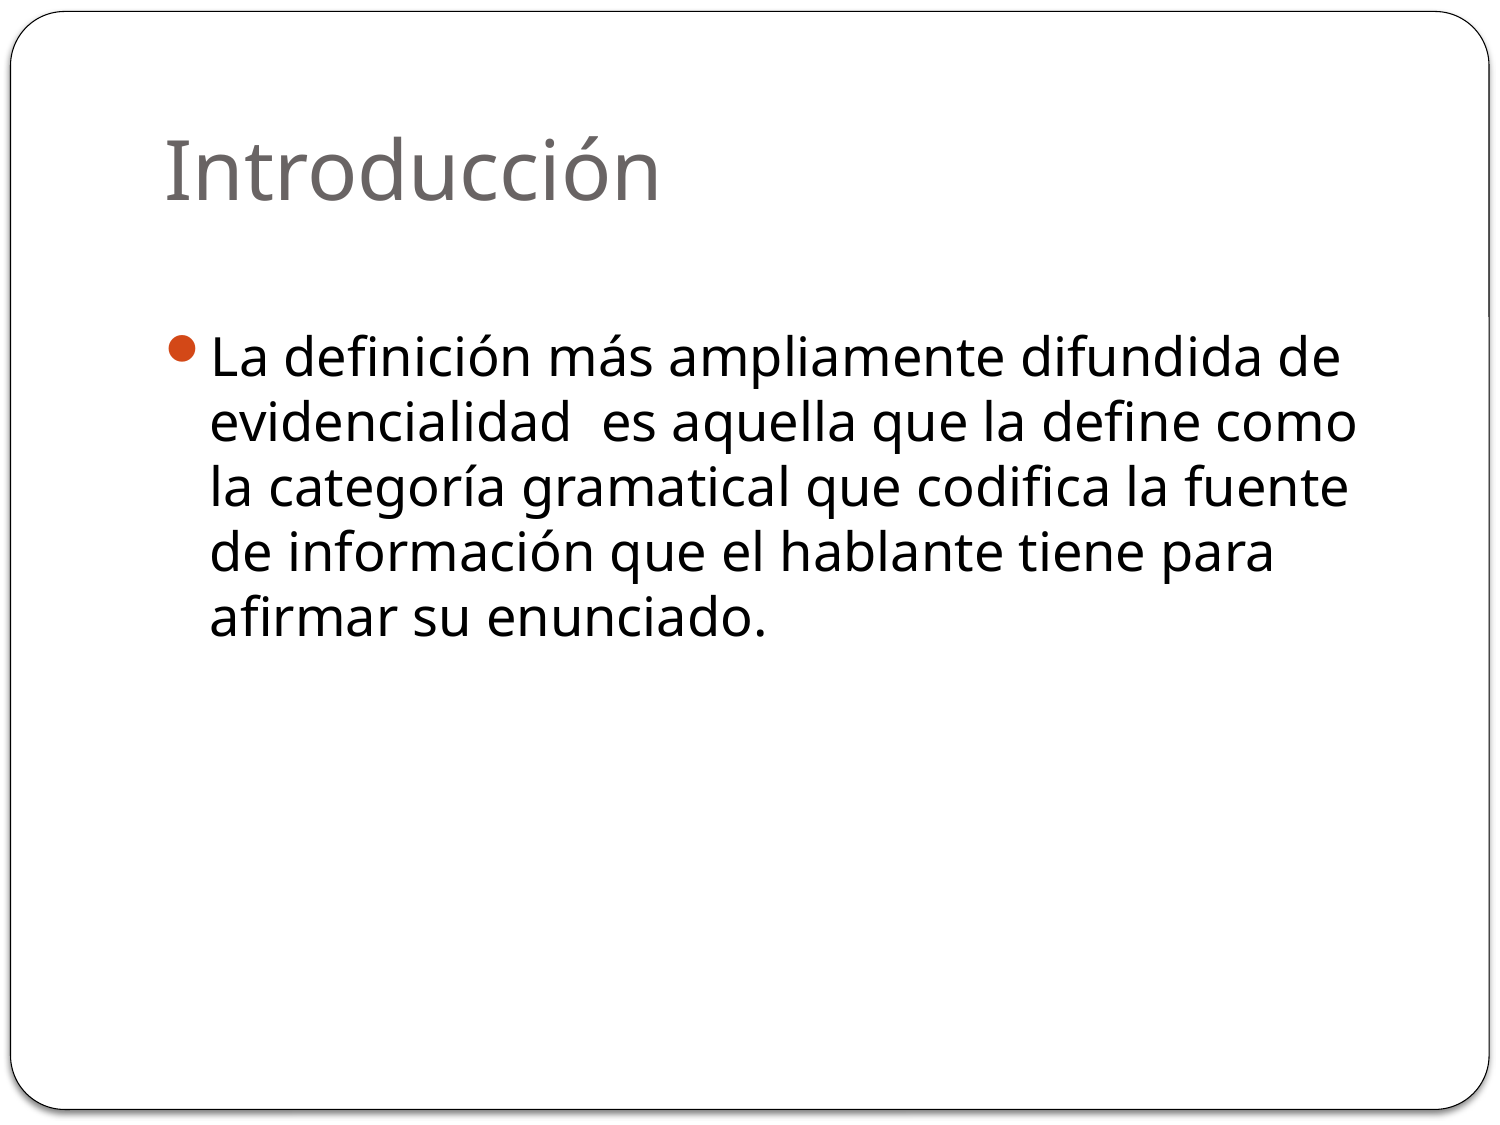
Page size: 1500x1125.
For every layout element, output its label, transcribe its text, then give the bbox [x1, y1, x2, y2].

title Introducción [150, 45, 1425, 233]
list La definición más ampliamente difundida de evidencialidad es aquella que la define como la categoría gramatical que codifica la fuente de información que el hablante tiene para afirmar su enunciado. [150, 237, 1425, 988]
